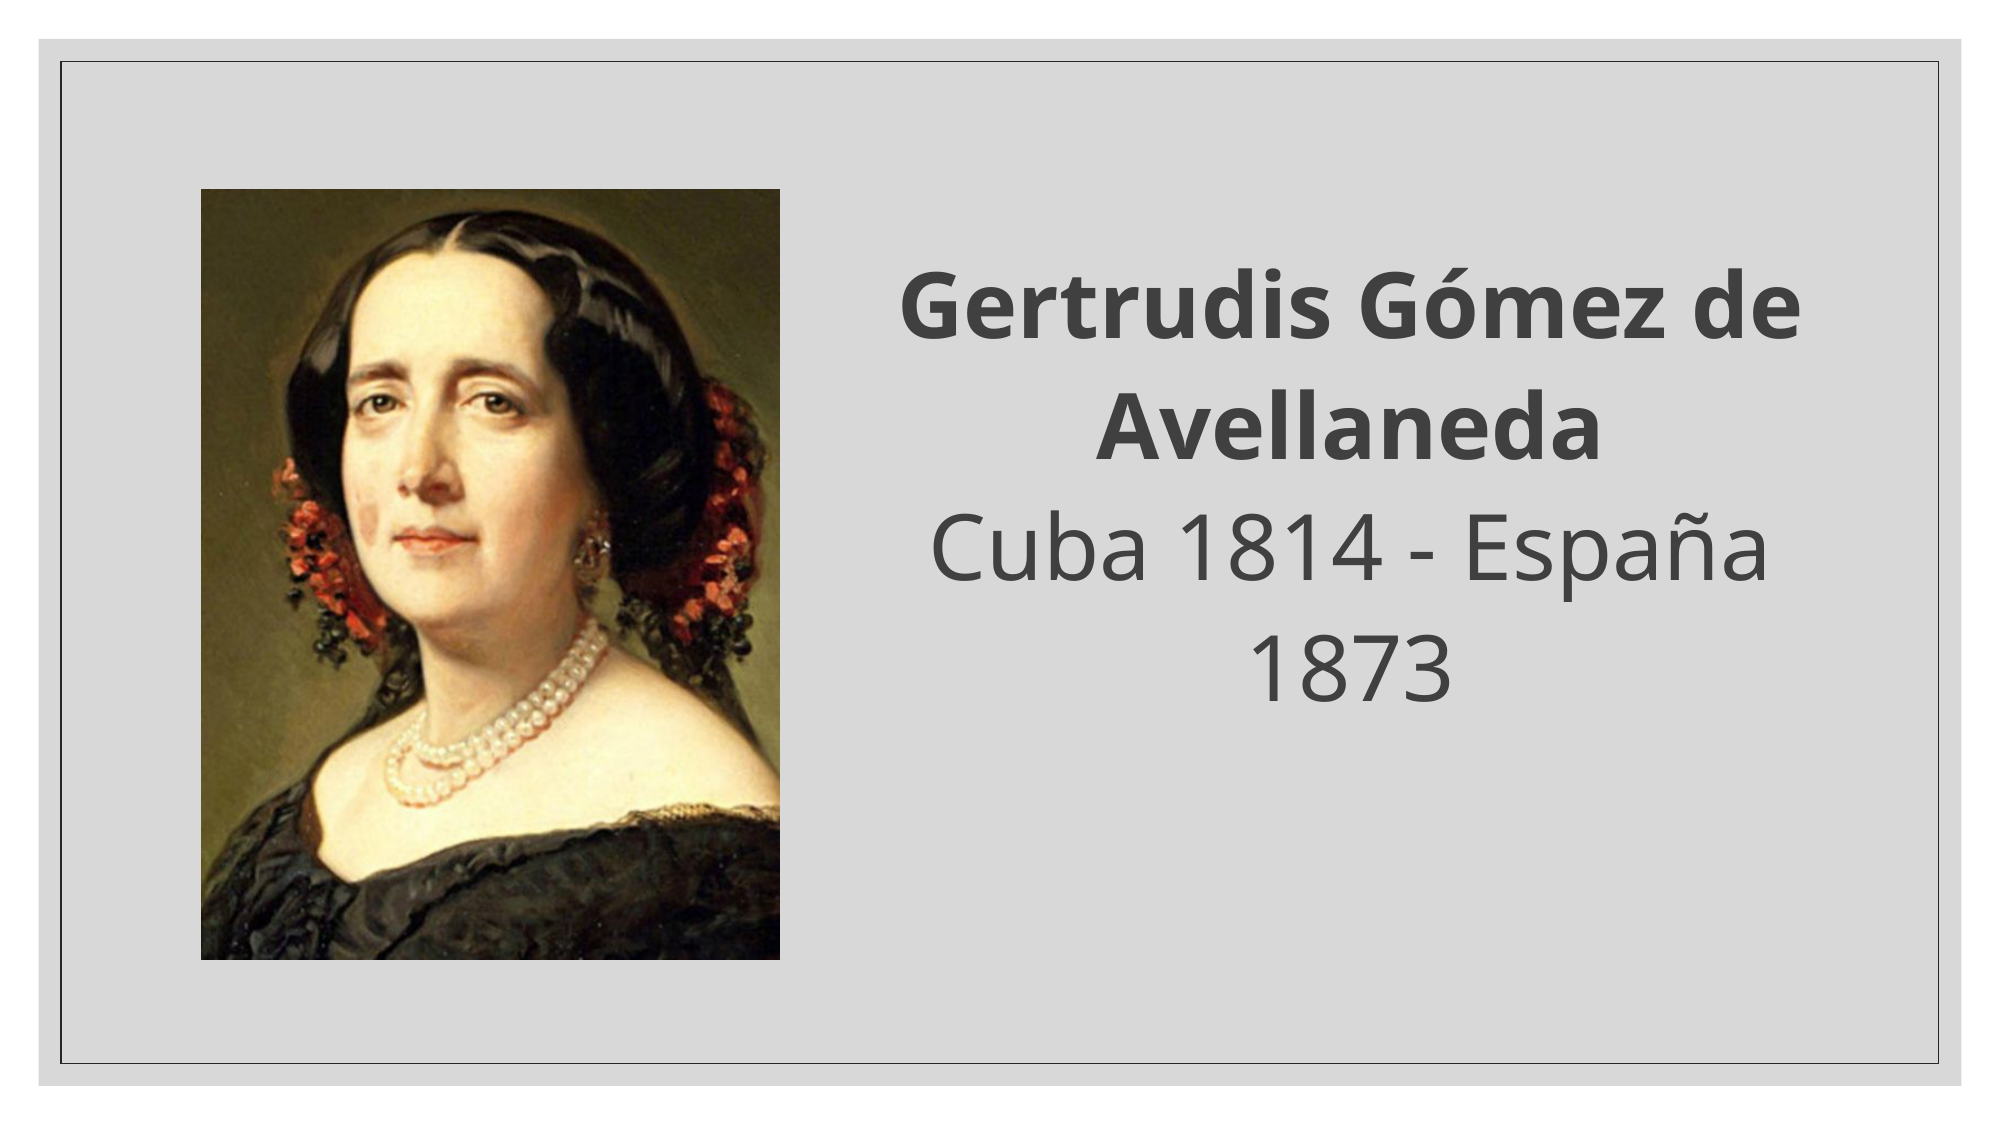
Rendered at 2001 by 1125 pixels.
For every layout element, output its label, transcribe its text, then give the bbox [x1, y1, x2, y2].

list Gertrudis Gómez de Avellaneda Cuba 1814 - España 1873 [876, 228, 1825, 960]
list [201, 189, 780, 960]
